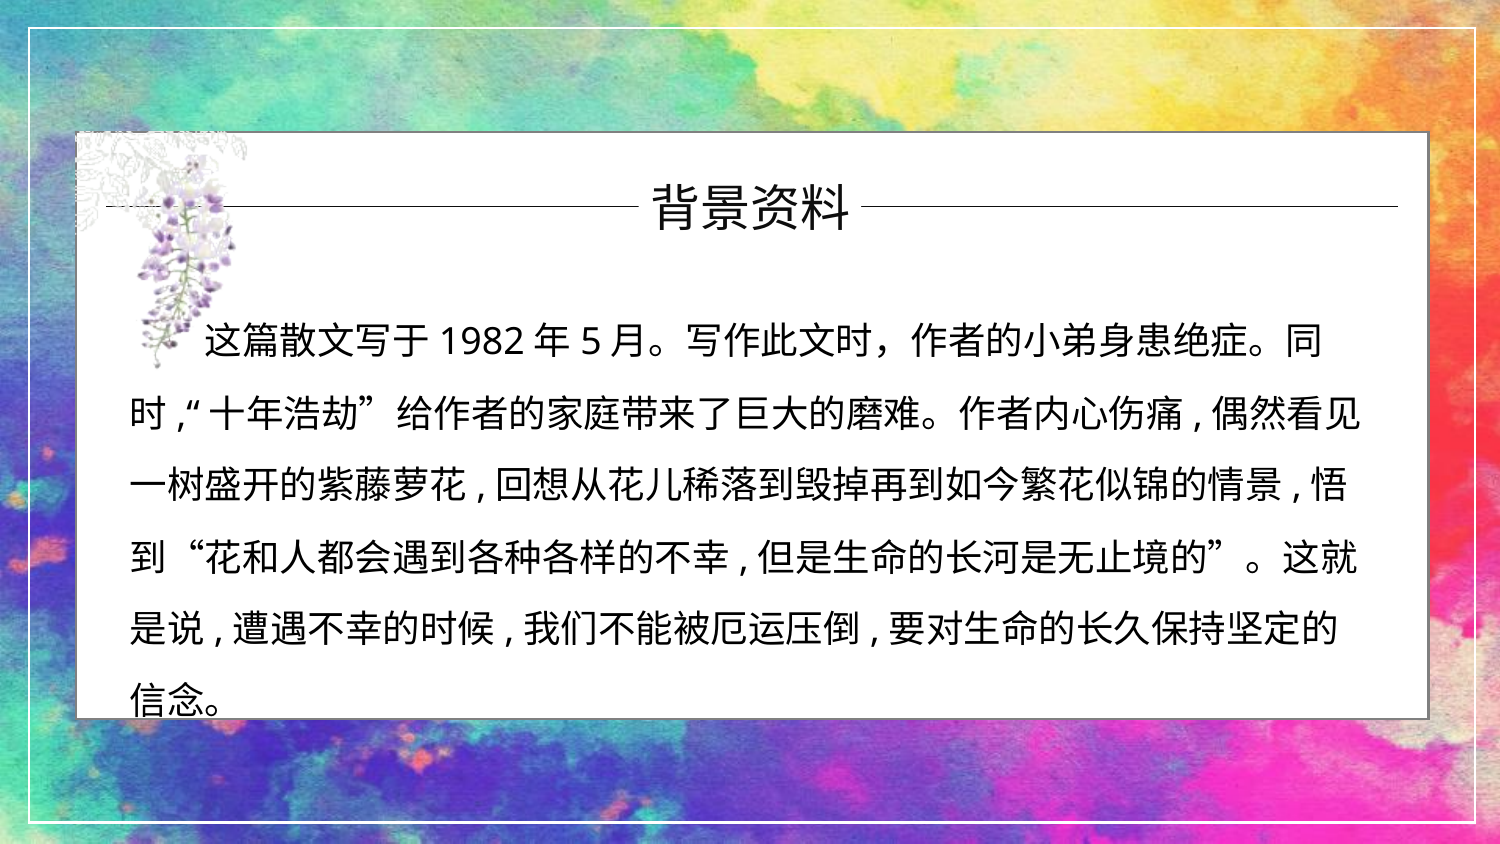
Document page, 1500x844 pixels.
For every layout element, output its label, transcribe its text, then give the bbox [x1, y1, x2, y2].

text_box 这篇散文写于1982年5月。写作此文时，作者的小弟身患绝症。同时,“十年浩劫”给作者的家庭带来了巨大的磨难。作者内心伤痛,偶然看见一树盛开的紫藤萝花,回想从花儿稀落到毁掉再到如今繁花似锦的情景,悟到“花和人都会遇到各种各样的不幸,但是生命的长河是无止境的”。这就是说,遭遇不幸的时候,我们不能被厄运压倒,要对生命的长久保持坚定的信念。 [118, 284, 1382, 729]
picture [0, 0, 1500, 844]
text_box 背景资料 [638, 207, 862, 243]
text_box 背景资料 [638, 171, 862, 206]
text_box [28, 27, 1476, 824]
